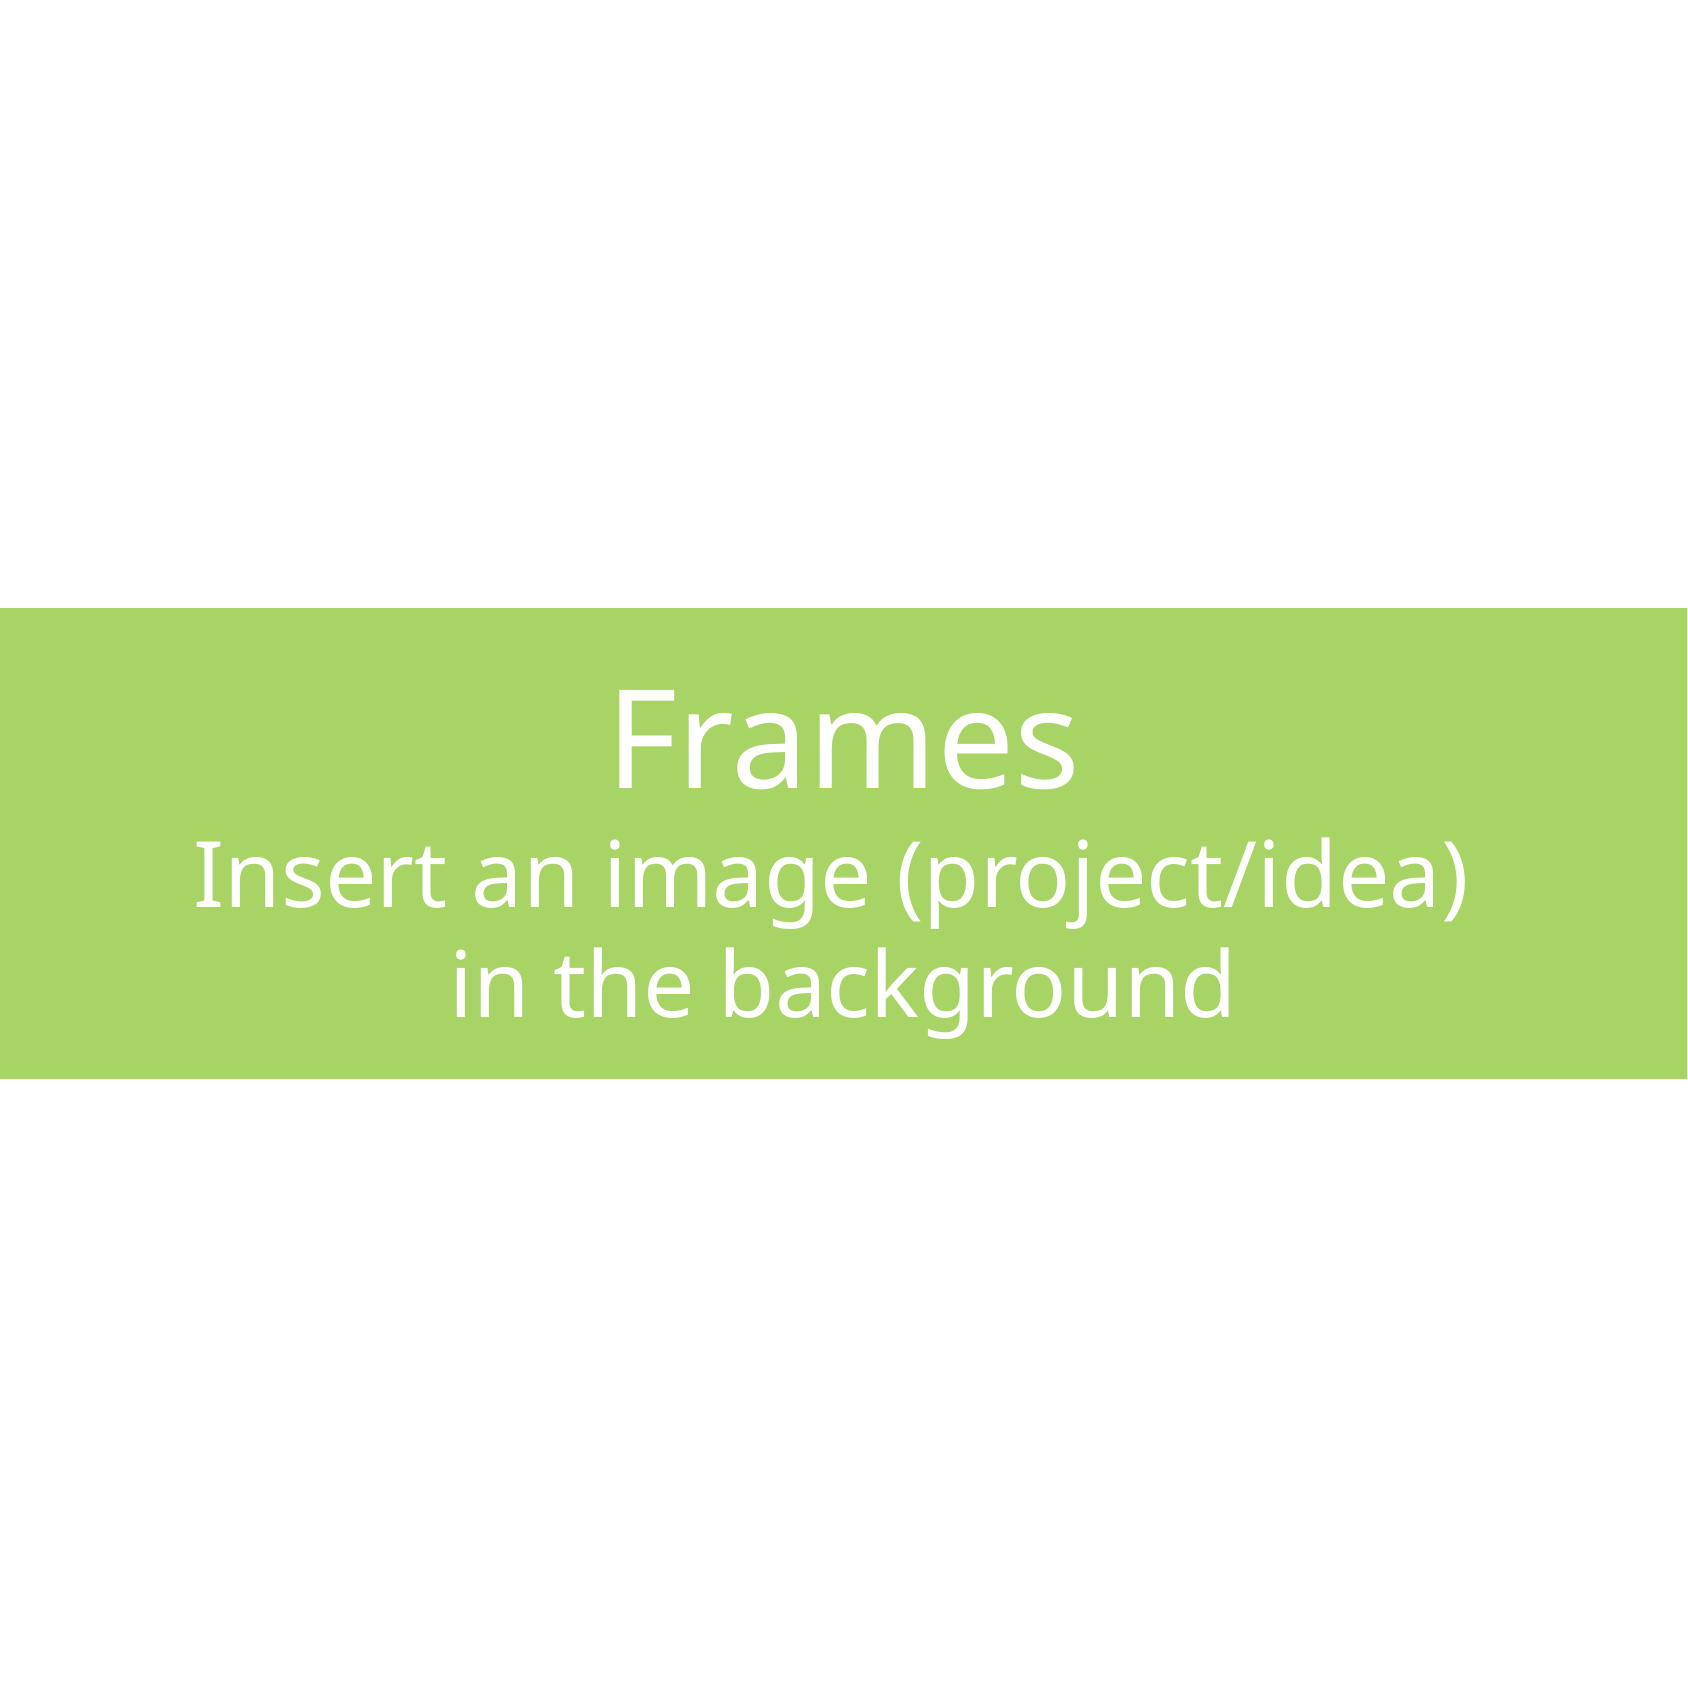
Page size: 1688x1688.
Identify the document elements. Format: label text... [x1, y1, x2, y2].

text_box [0, 608, 1688, 1080]
text_box Frames Insert an image (project/idea) in the background [73, 771, 1615, 916]
